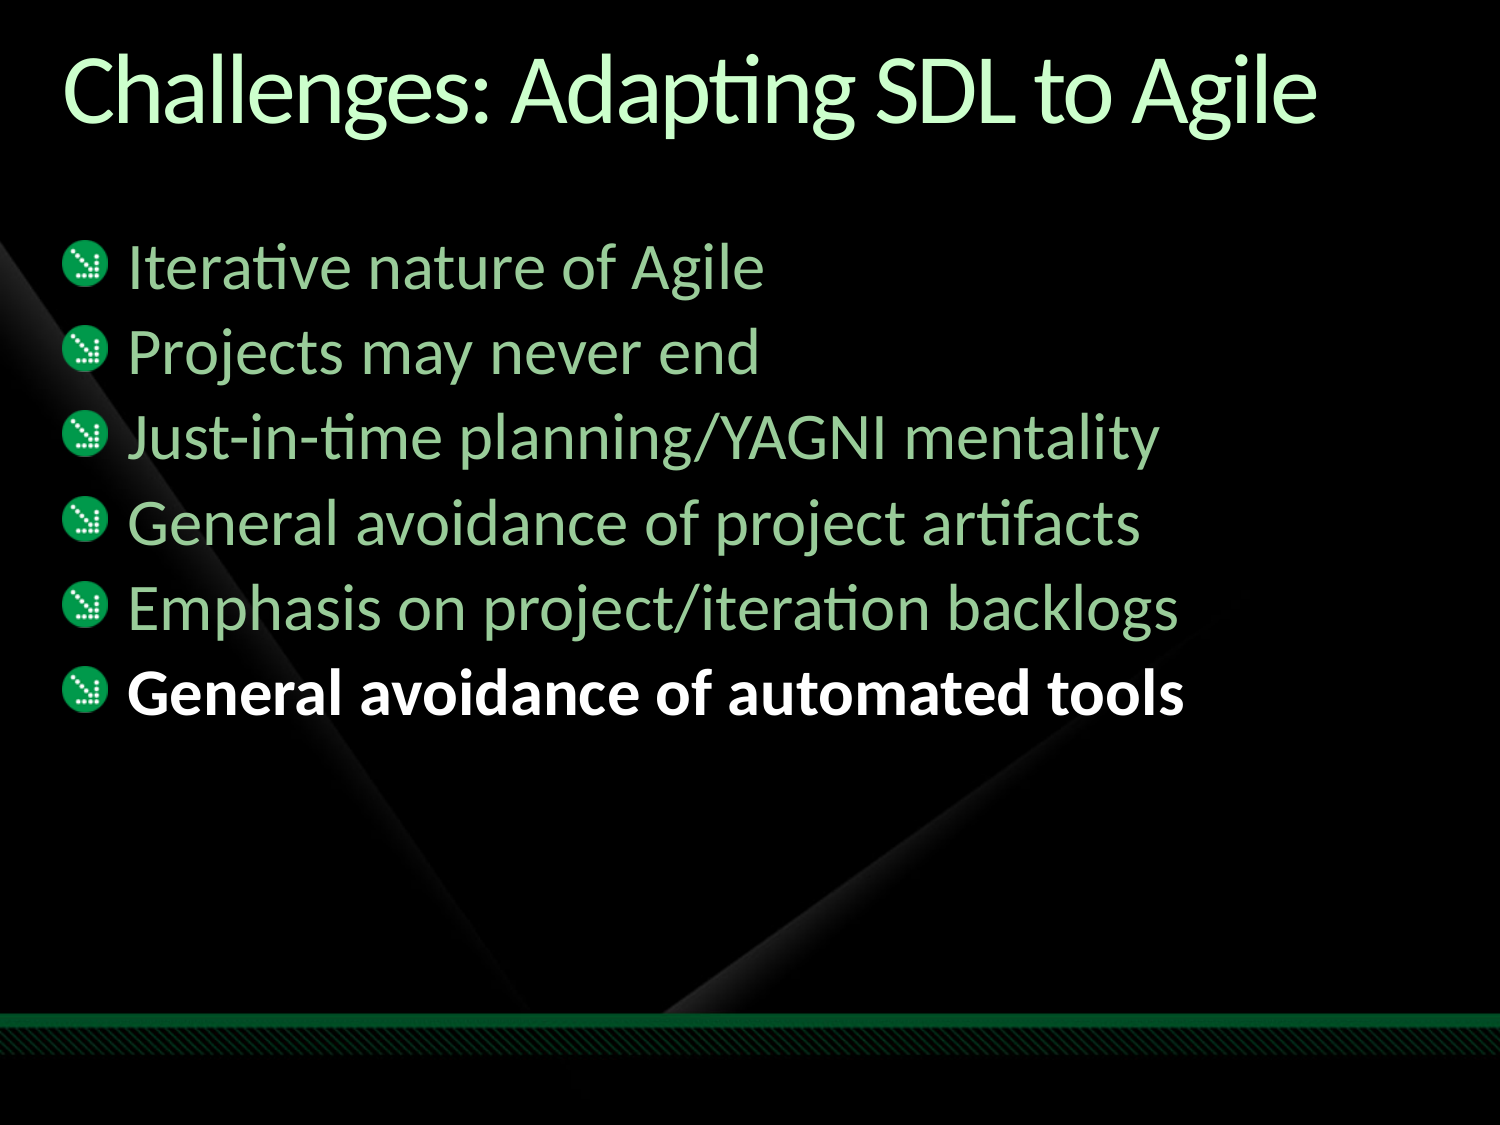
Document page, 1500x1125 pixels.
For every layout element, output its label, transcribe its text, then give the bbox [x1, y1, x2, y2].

title Challenges: Adapting SDL to Agile [62, 37, 1438, 147]
list Iterative nature of Agile Projects may never end Just-in-time planning/YAGNI mentality General avoidance of project artifacts Emphasis on project/iteration backlogs General avoidance of automated tools [62, 231, 1438, 980]
picture [0, 0, 1500, 1125]
